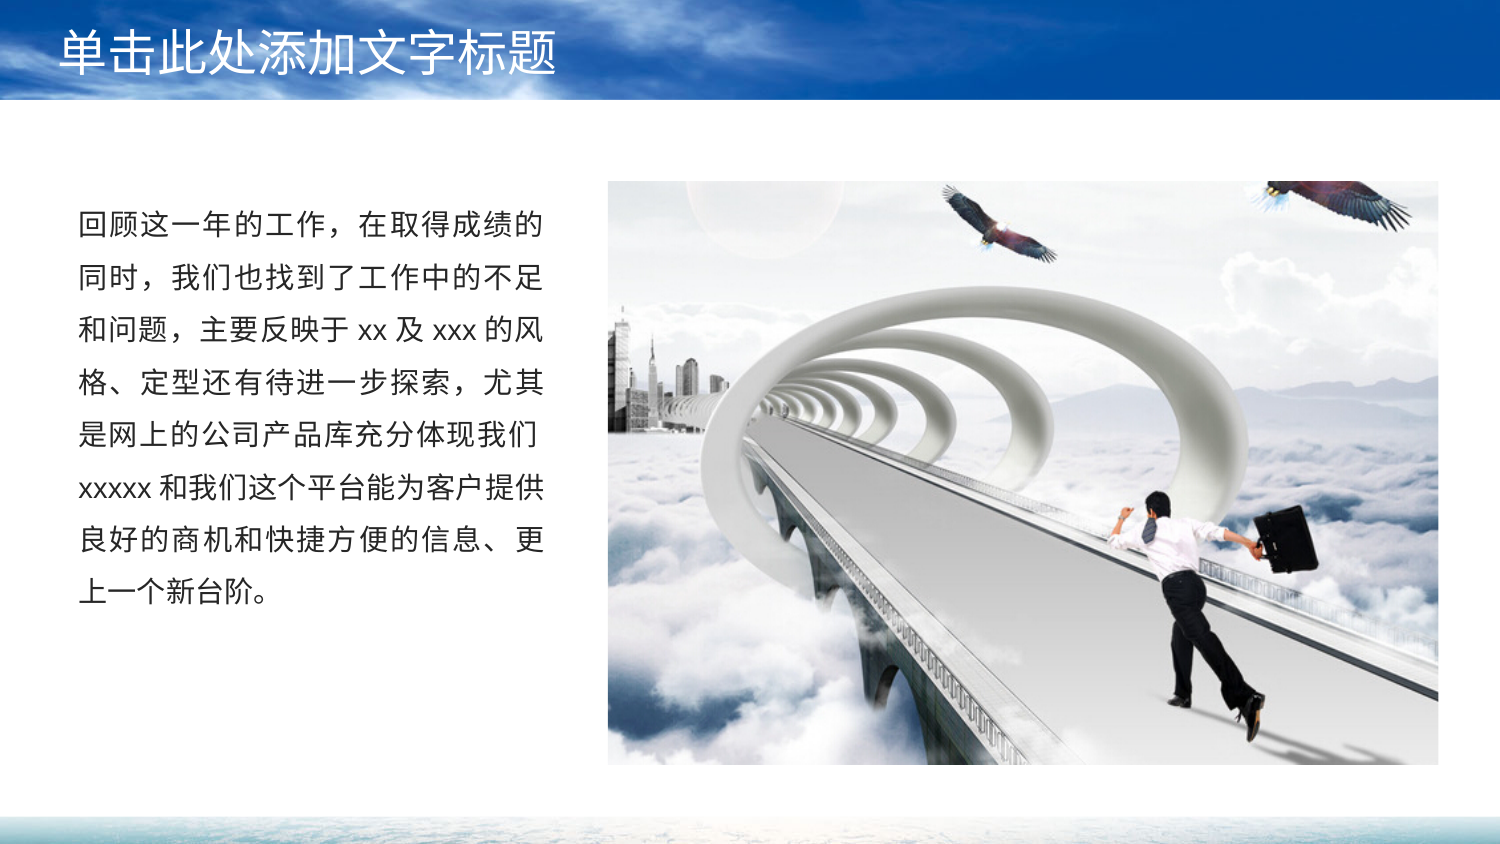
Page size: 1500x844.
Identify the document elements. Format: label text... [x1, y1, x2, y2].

text_box 回顾这一年的工作，在取得成绩的同时，我们也找到了工作中的不足和问题，主要反映于xx及xxx的风格、定型还有待进一步探索，尤其是网上的公司产品库充分体现我们xxxxx和我们这个平台能为客户提供良好的商机和快捷方便的信息、更上一个新台阶。 [63, 181, 560, 617]
picture [0, 0, 1500, 99]
text_box [606, 180, 1441, 766]
picture [0, 817, 1500, 844]
